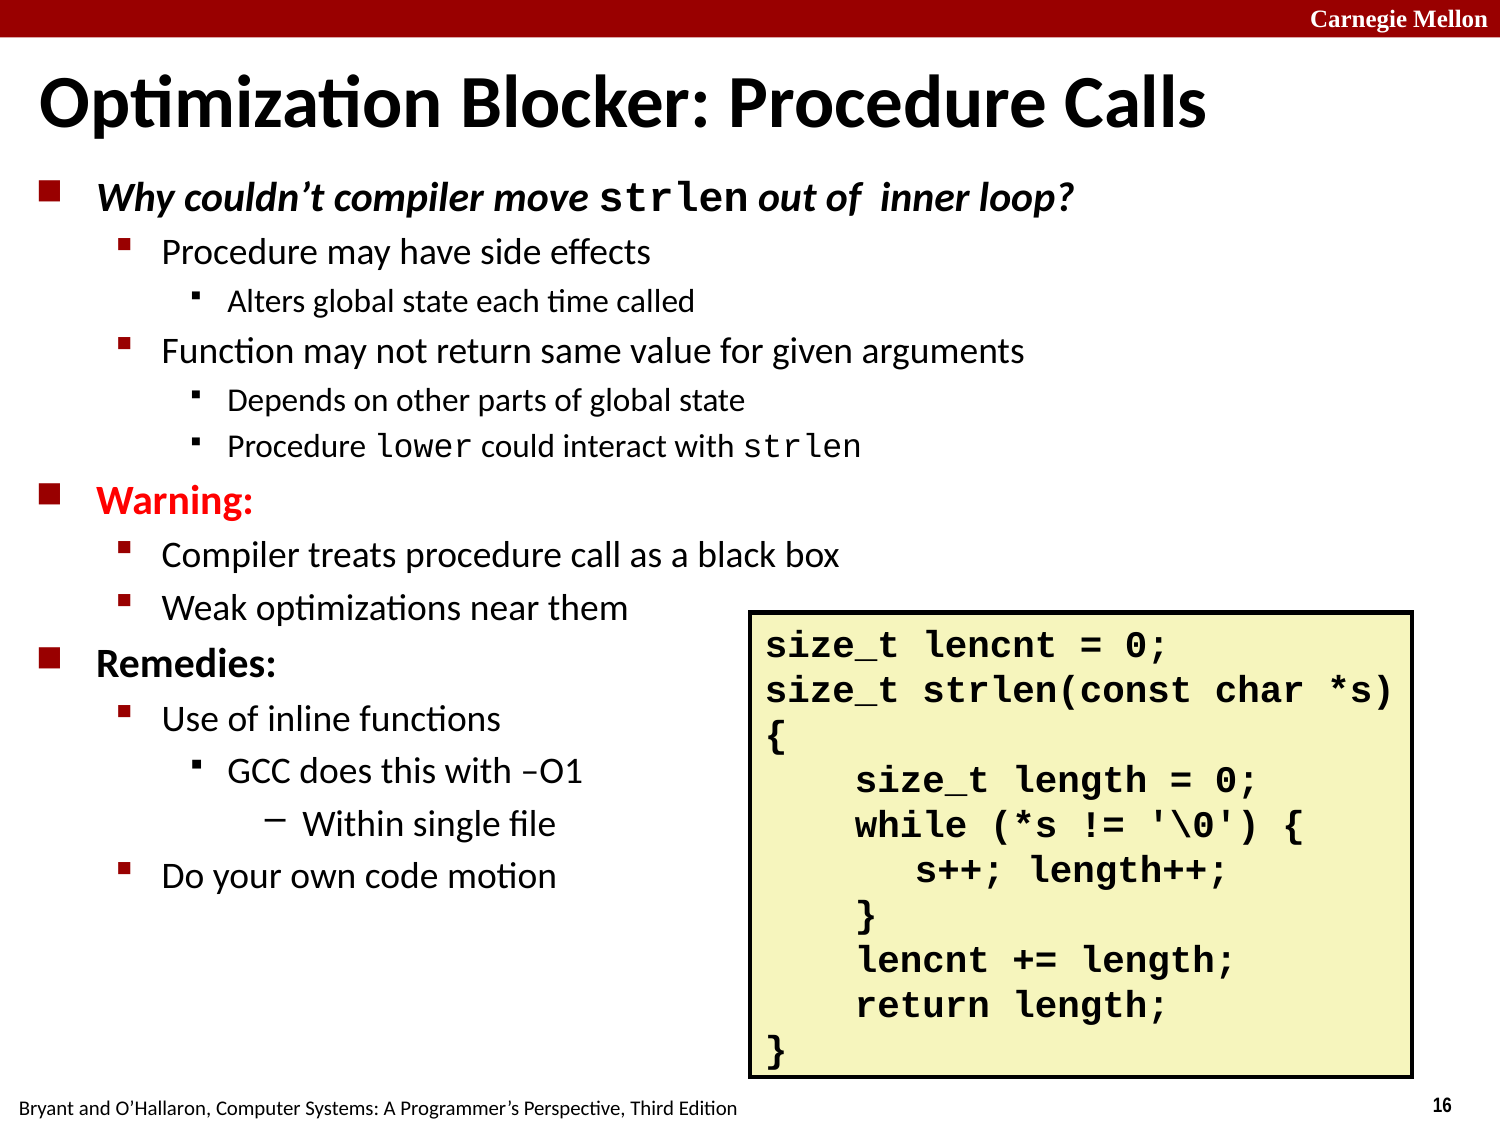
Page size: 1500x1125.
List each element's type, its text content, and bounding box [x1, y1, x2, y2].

text_box size_t lencnt = 0; size_t strlen(const char *s) { size_t length = 0; while (*s != '\0') { s++; length++; } lencnt += length; return length; } [749, 612, 1413, 1078]
list Why couldn’t compiler move strlen out of inner loop? Procedure may have side effects Alters global state each time called Function may not return same value for given arguments Depends on other parts of global state Procedure lower could interact with strlen Warning: Compiler treats procedure call as a black box Weak optimizations near them Remedies: Use of inline functions GCC does this with –O1 Within single file Do your own code motion [24, 162, 1476, 1051]
title Optimization Blocker: Procedure Calls [24, 49, 1476, 145]
